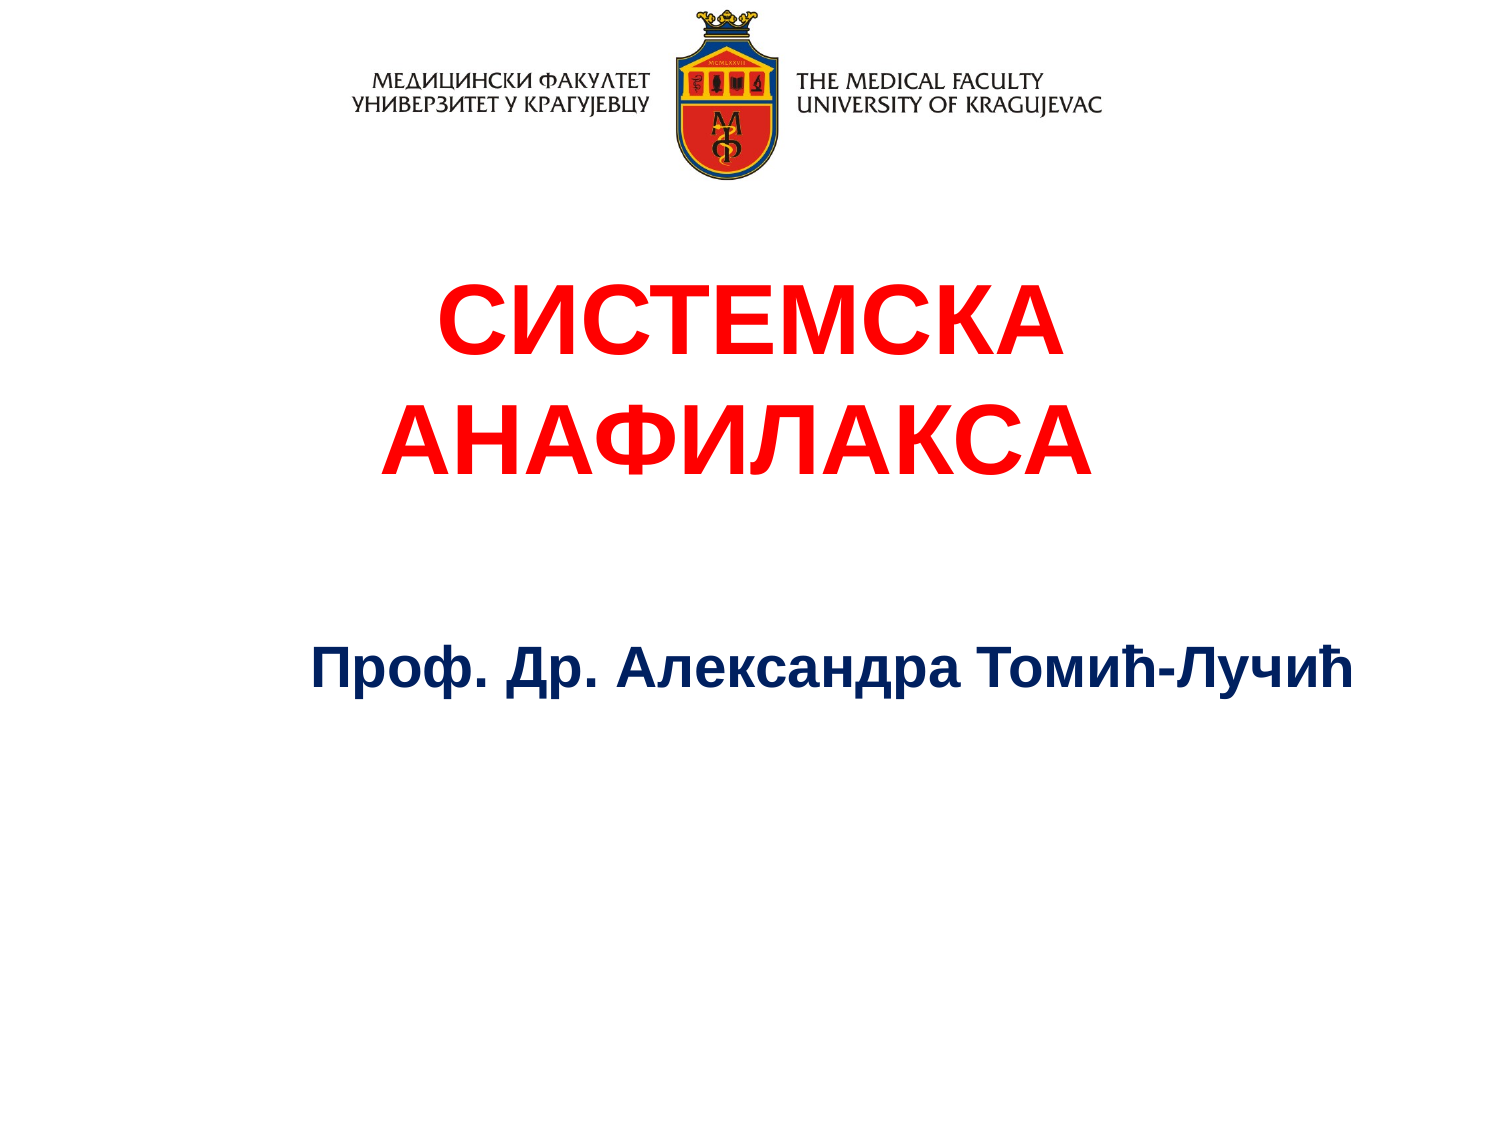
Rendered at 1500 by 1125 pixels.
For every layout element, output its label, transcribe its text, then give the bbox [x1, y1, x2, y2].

text_box Проф. Др. Александра Томић-Лучић [99, 537, 1425, 1000]
text_box СИСТЕМСКА АНАФИЛАКСА [50, 37, 1425, 713]
picture [328, 0, 1125, 37]
